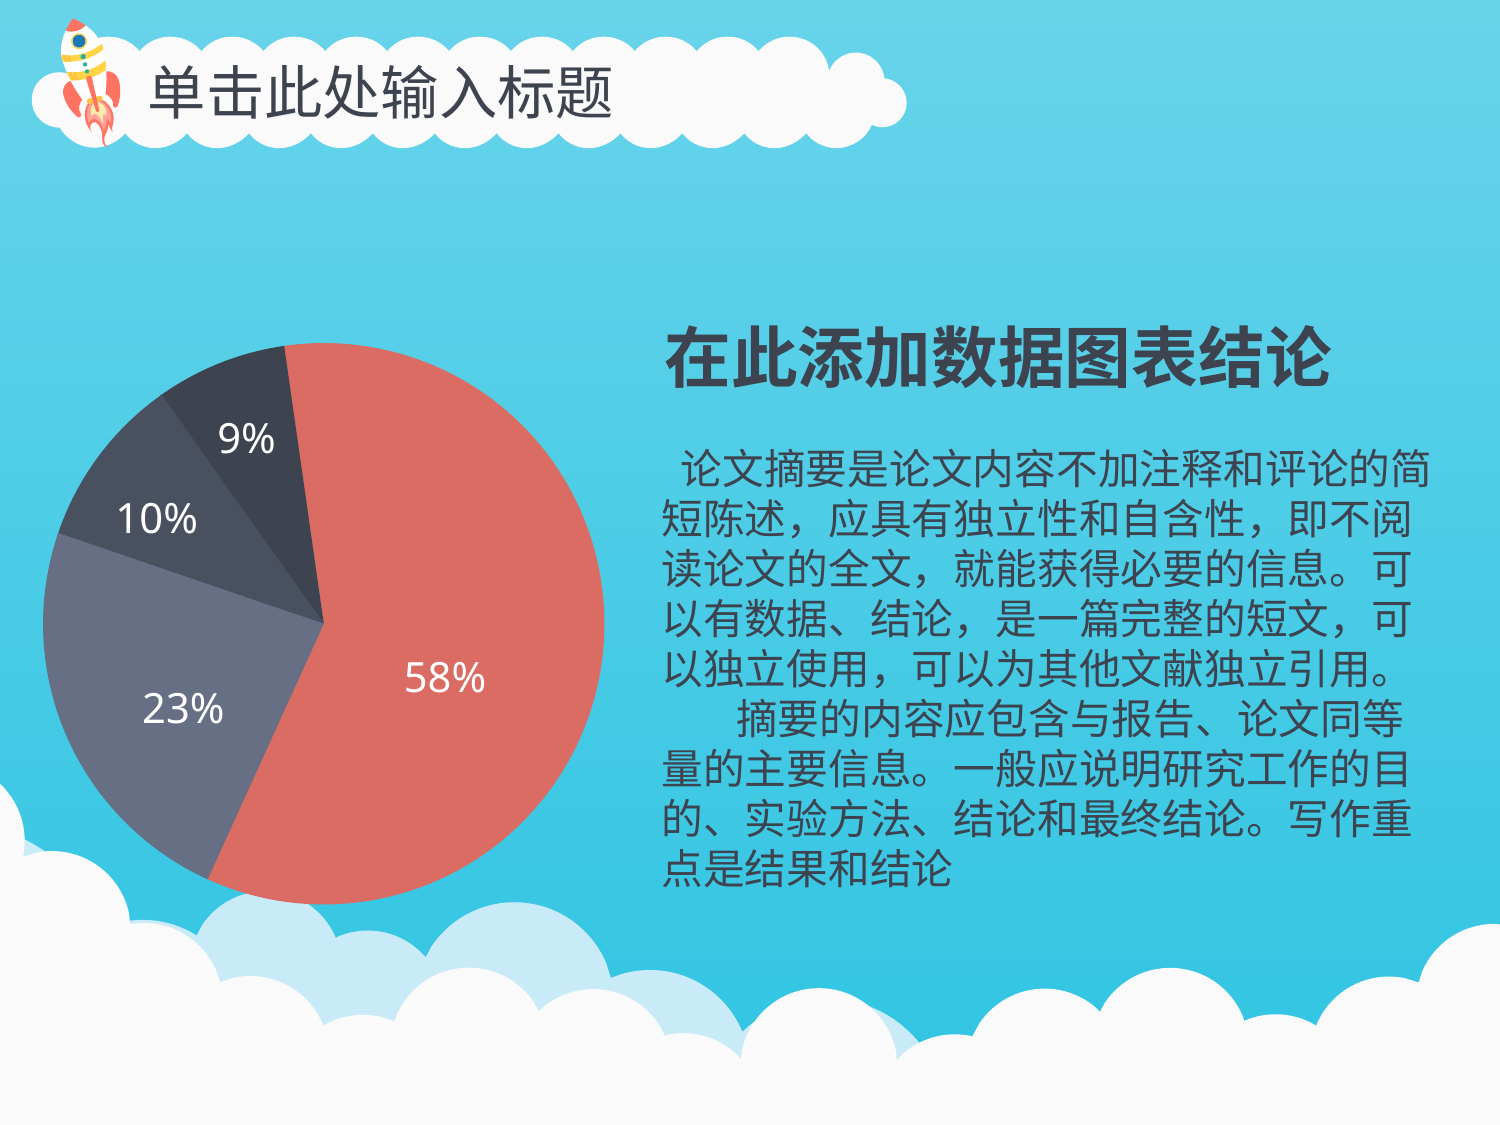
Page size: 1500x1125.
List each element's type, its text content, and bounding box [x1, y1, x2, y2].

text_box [43, 343, 605, 905]
text_box 在此添加数据图表结论 [649, 308, 1347, 403]
text_box 论文摘要是论文内容不加注释和评论的简短陈述，应具有独立性和自含性，即不阅读论文的全文，就能获得必要的信息。可以有数据、结论，是一篇完整的短文，可以独立使用，可以为其他文献独立引用。 摘要的内容应包含与报告、论文同等量的主要信息。一般应说明研究工作的目的、实验方法、结论和最终结论。写作重点是结果和结论 [646, 435, 1457, 900]
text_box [31, 18, 907, 149]
